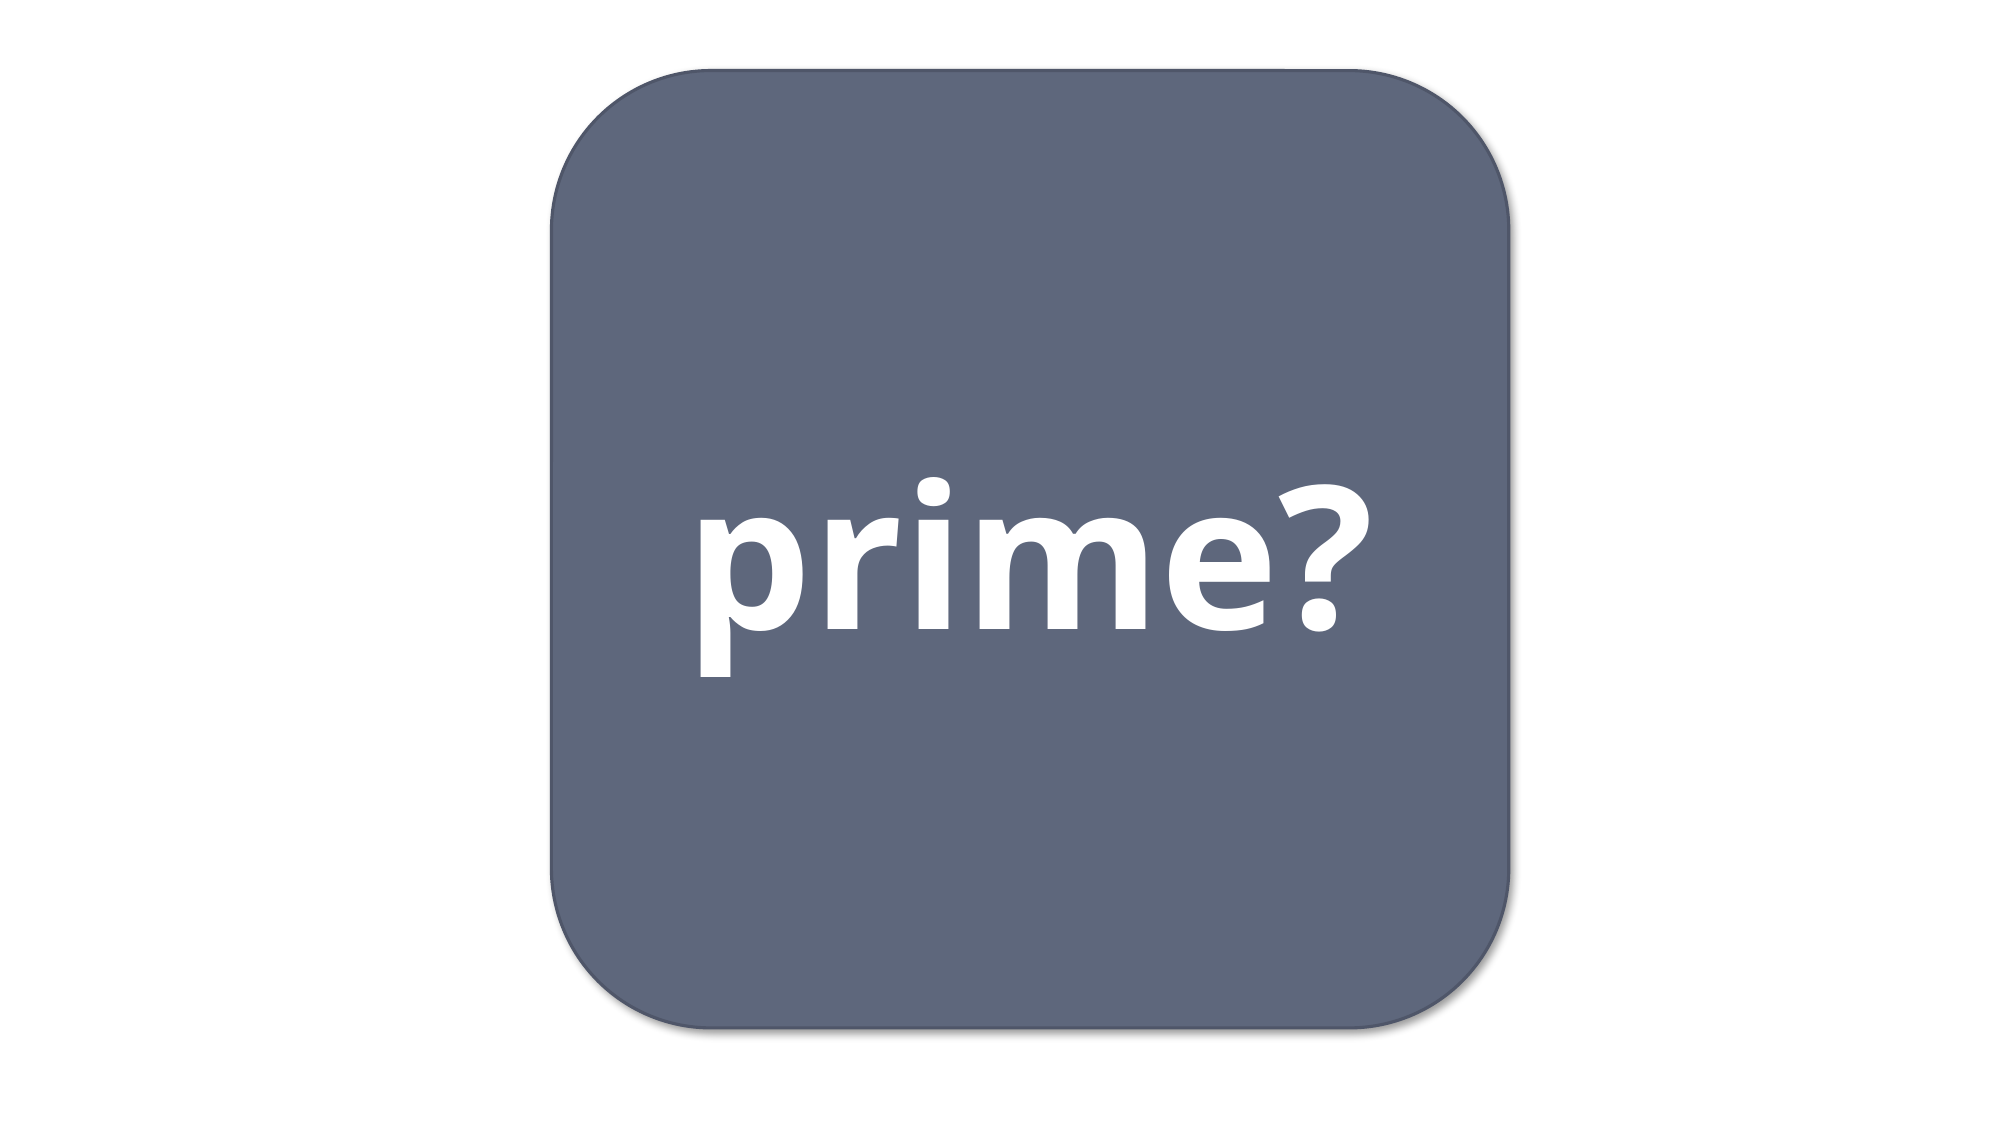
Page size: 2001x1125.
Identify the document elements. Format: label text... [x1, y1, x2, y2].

text_box prime? [549, 68, 1511, 1030]
